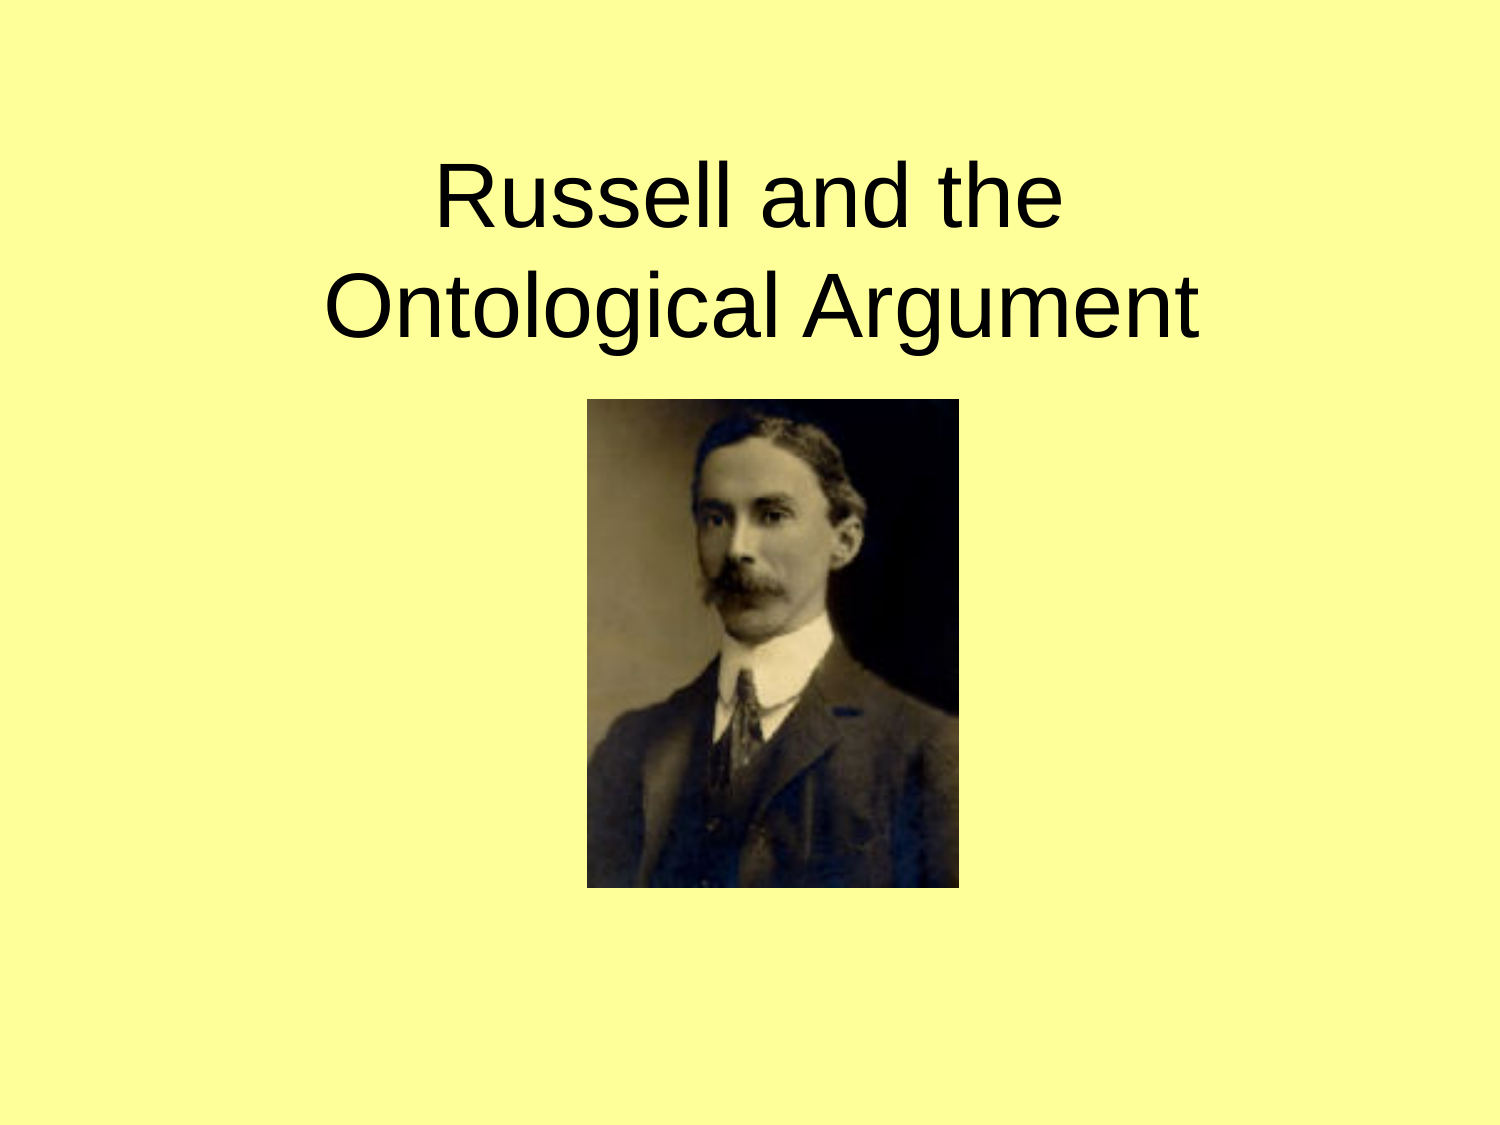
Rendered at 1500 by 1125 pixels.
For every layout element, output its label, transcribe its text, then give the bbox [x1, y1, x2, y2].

picture [587, 399, 959, 888]
title Russell and the Ontological Argument [125, 125, 1400, 367]
